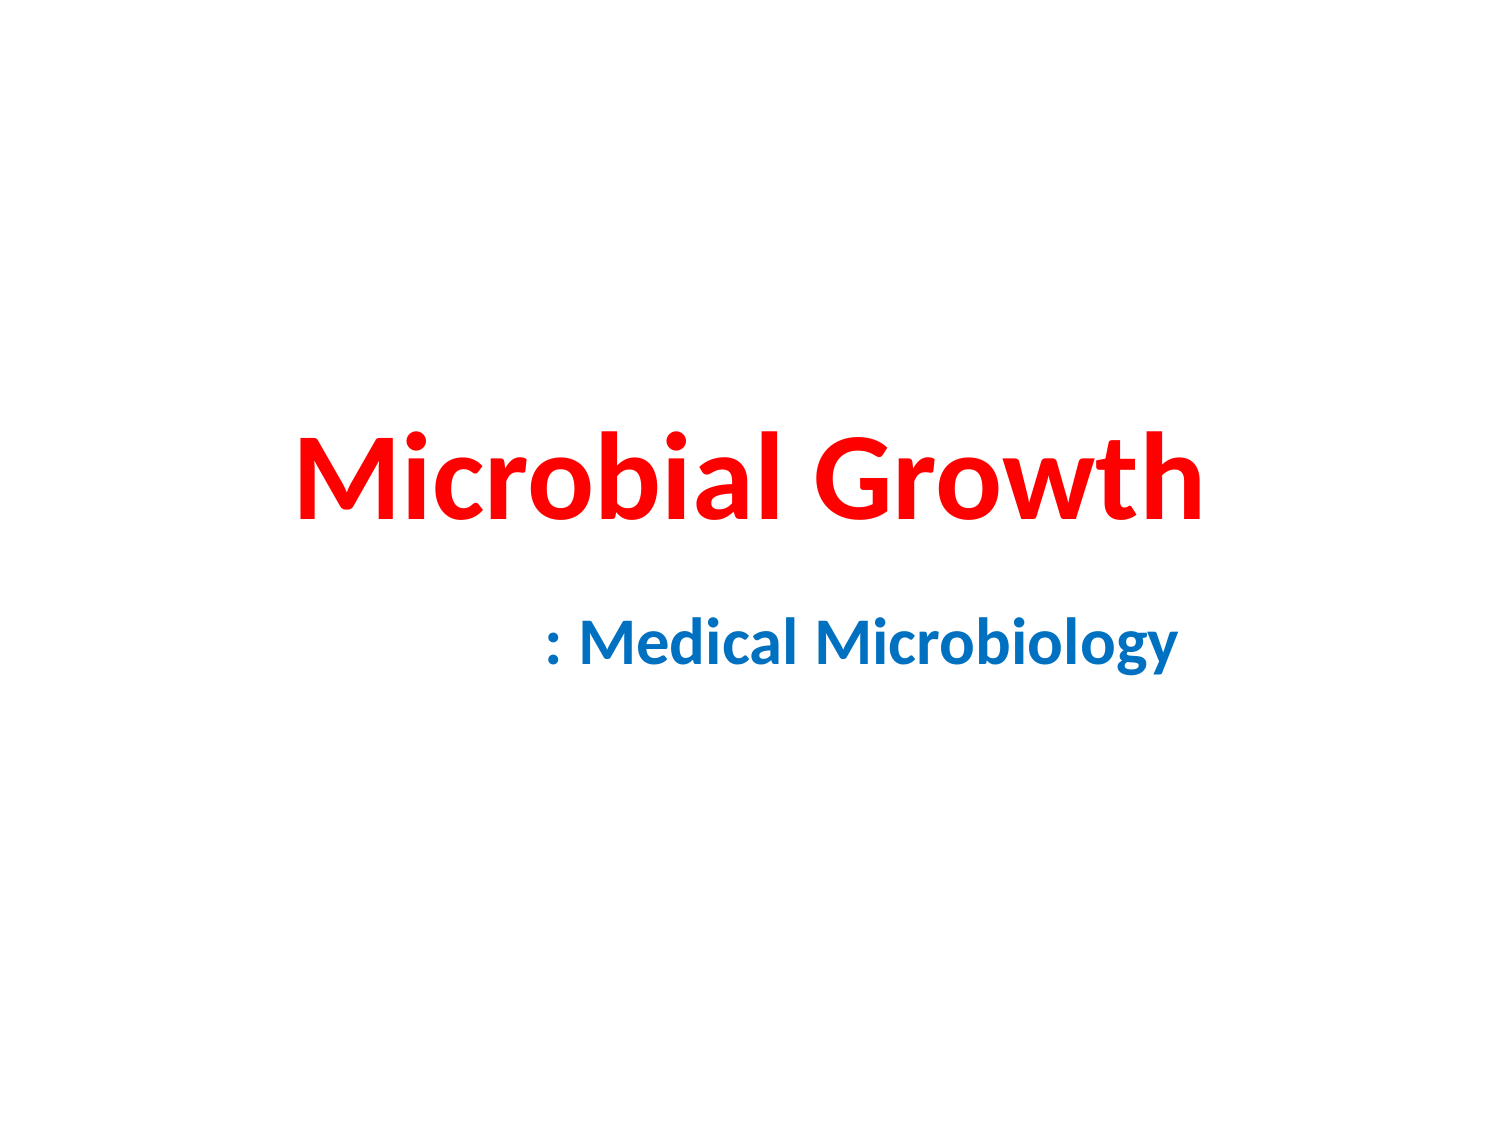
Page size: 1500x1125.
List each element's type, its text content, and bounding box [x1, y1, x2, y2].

subtitle : Medical Microbiology [337, 590, 1388, 879]
title Microbial Growth [112, 349, 1388, 591]
